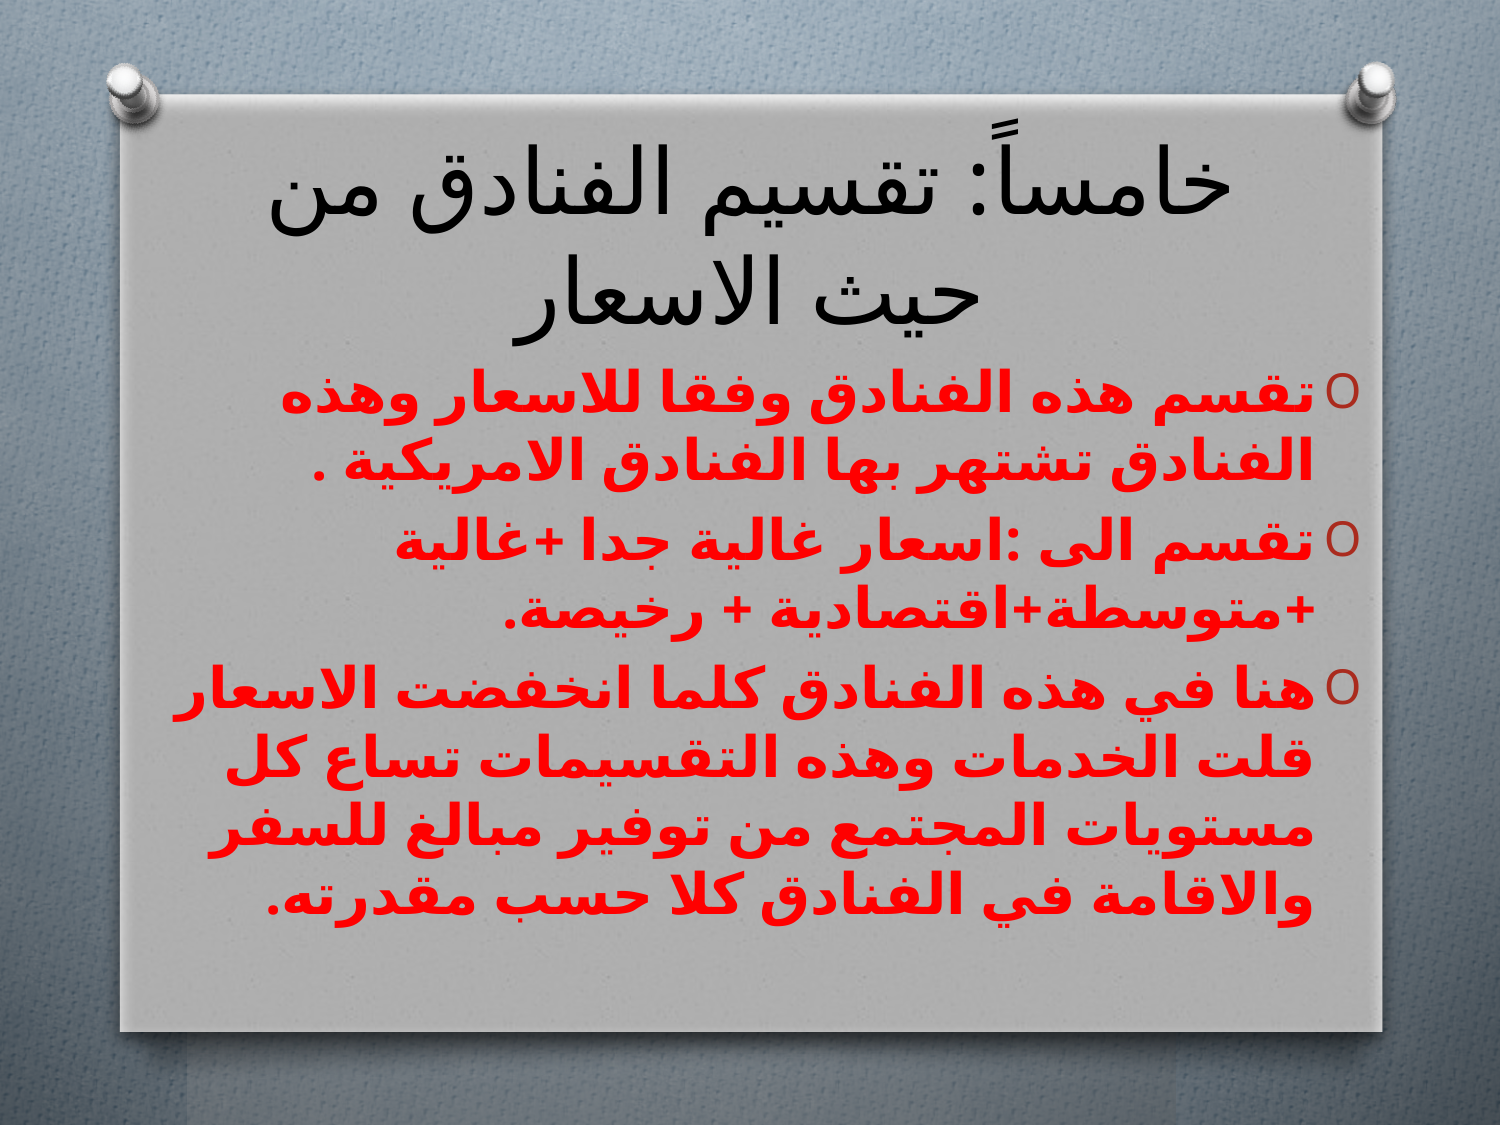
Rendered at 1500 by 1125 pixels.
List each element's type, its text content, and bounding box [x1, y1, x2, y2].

picture [75, 29, 198, 153]
picture [1317, 35, 1439, 156]
title خامساً: تقسيم الفنادق من حيث الاسعار [179, 134, 1323, 332]
list تقسم هذه الفنادق وفقا للاسعار وهذه الفنادق تشتهر بها الفنادق الامريكية . تقسم الى :اسعار غالية جدا +غالية +متوسطة+اقتصادية + رخيصة. هنا في هذه الفنادق كلما انخفضت الاسعار قلت الخدمات وهذه التقسيمات تساع كل مستويات المجتمع من توفير مبالغ للسفر والاقامة في الفنادق كلا حسب مقدرته. [123, 347, 1376, 939]
